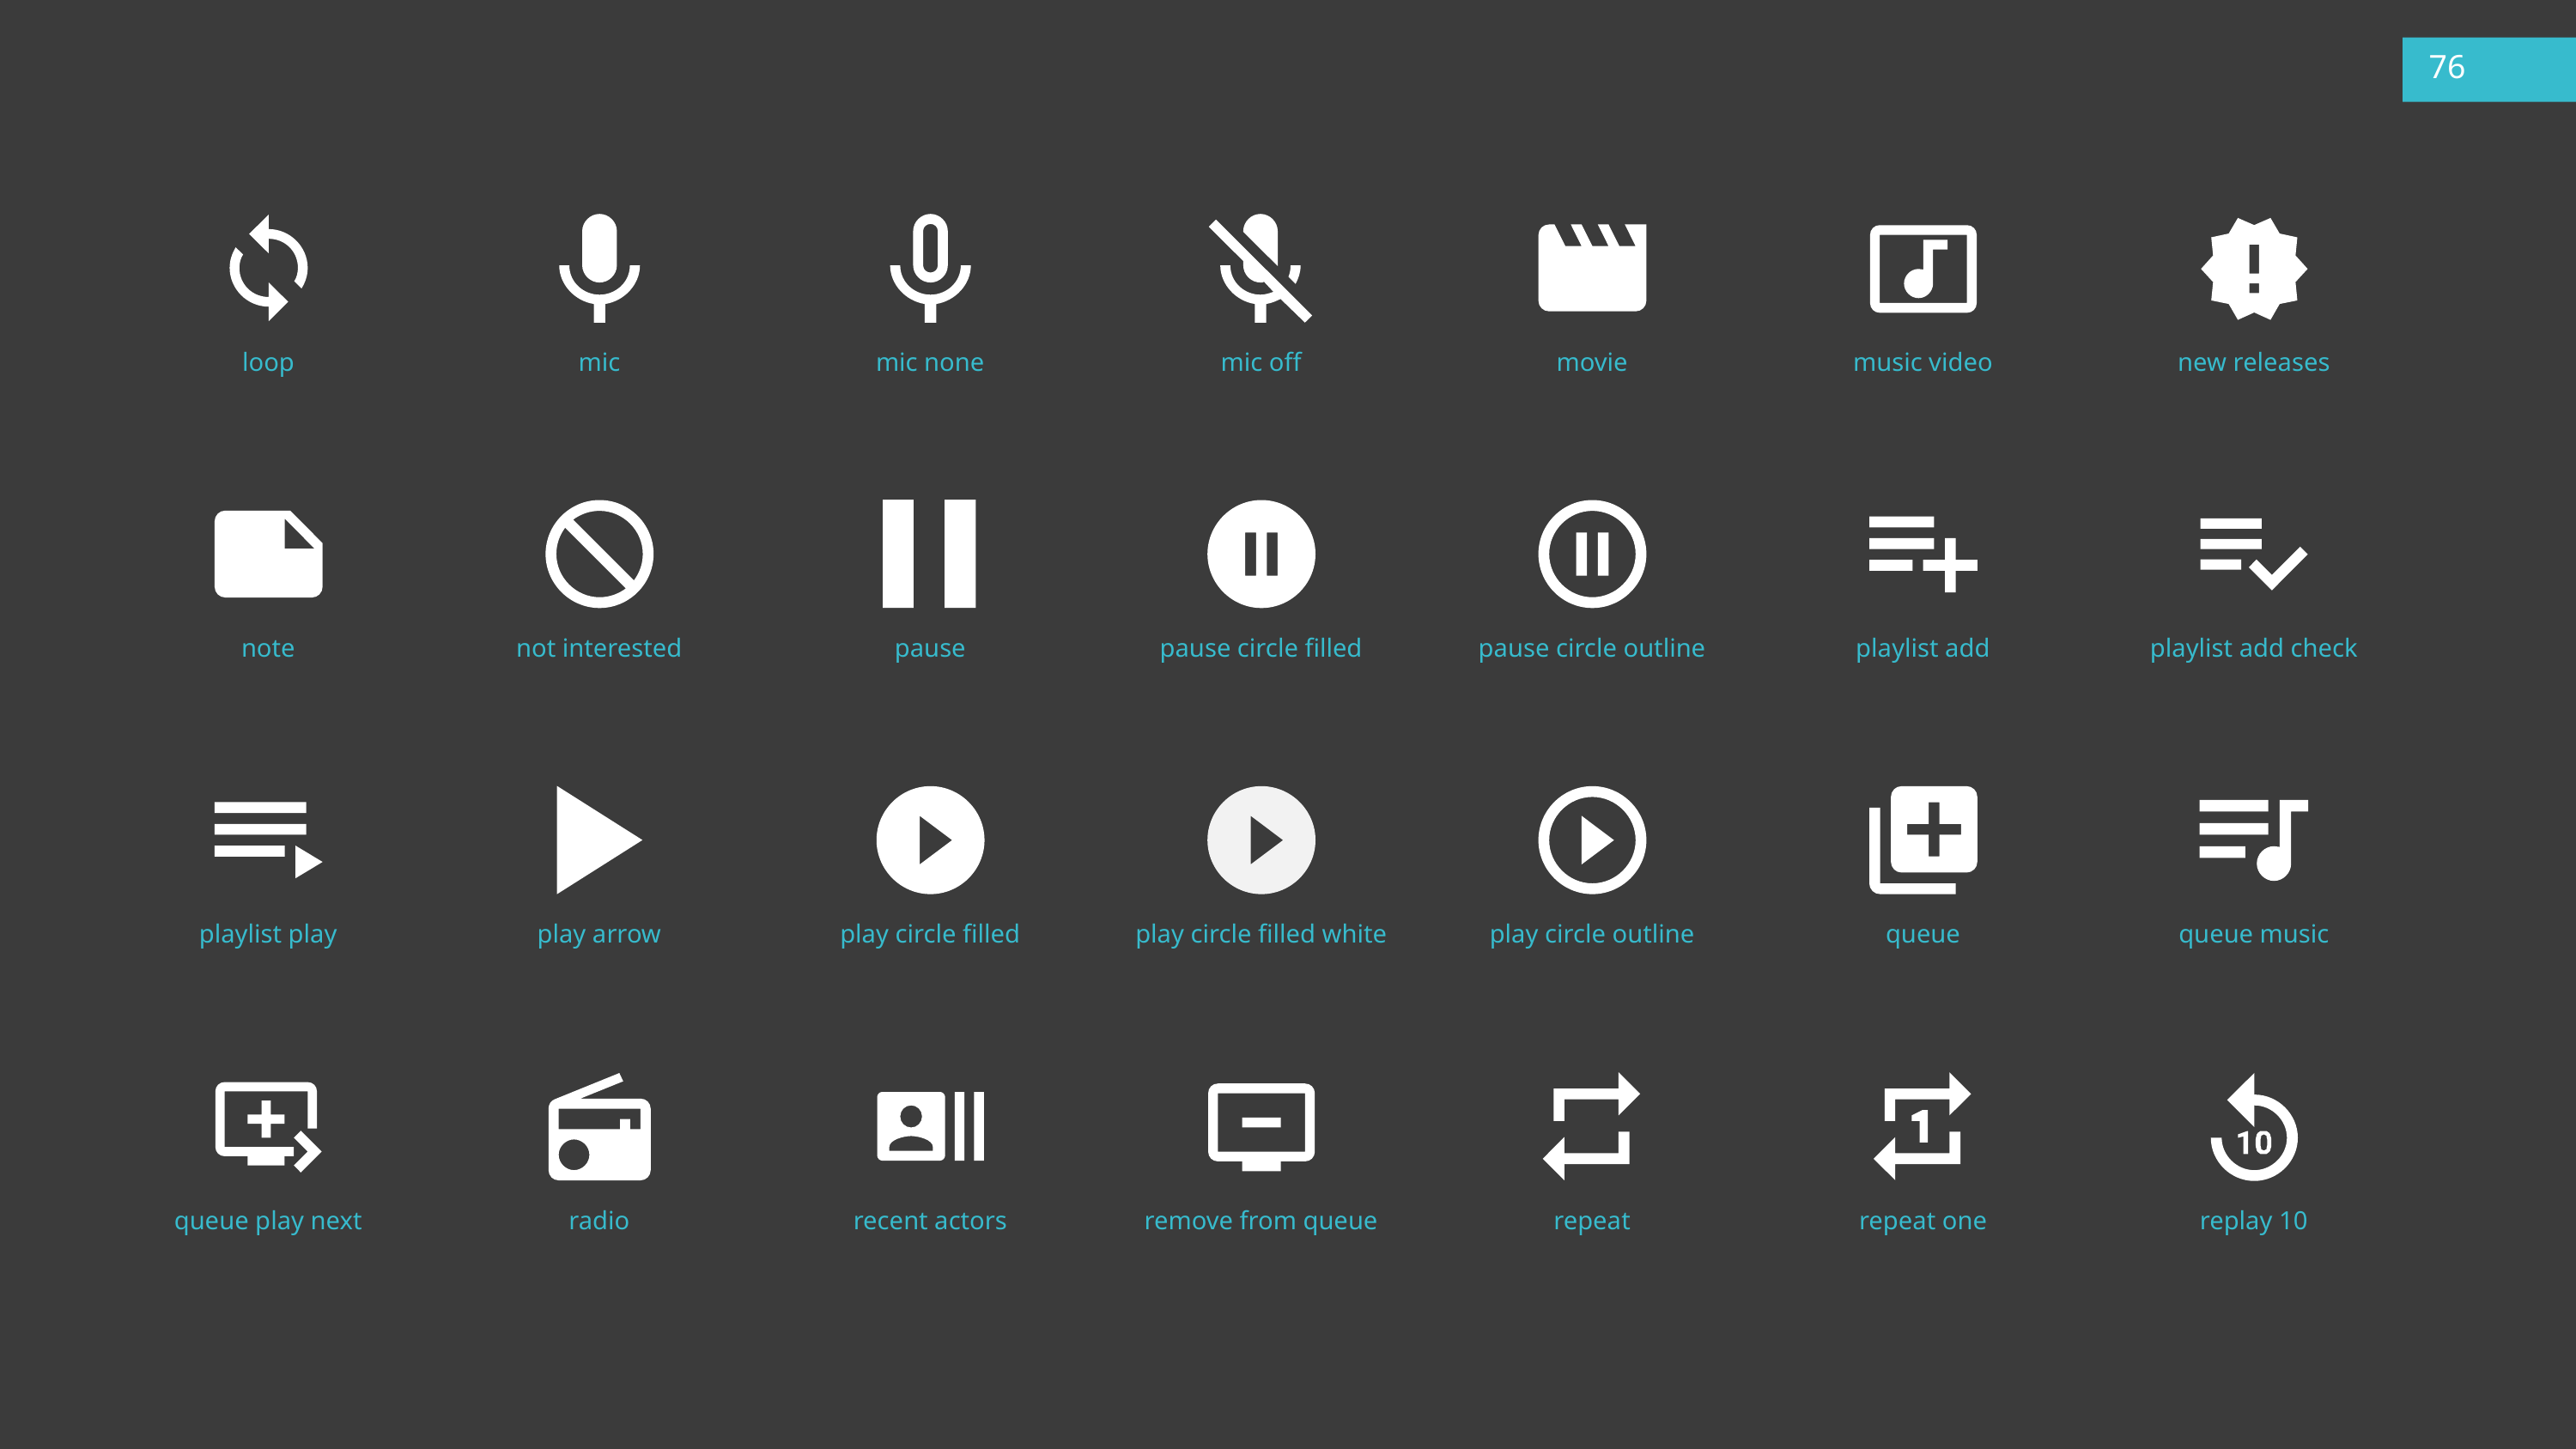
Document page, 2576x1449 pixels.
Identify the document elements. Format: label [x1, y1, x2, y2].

text_box [2238, 1131, 2249, 1155]
text_box [1923, 537, 1978, 593]
text_box [556, 785, 643, 894]
text_box [890, 265, 971, 323]
text_box [1869, 537, 1935, 549]
text_box [1553, 1072, 1641, 1121]
text_box [2249, 546, 2308, 591]
text_box [214, 802, 307, 814]
text_box [2199, 846, 2245, 858]
text_box [1874, 1131, 1961, 1180]
text_box [1911, 1110, 1929, 1143]
text_box [2257, 799, 2309, 882]
text_box [1869, 560, 1913, 571]
text_box [974, 1092, 984, 1161]
text_box [2201, 217, 2308, 320]
text_box [1869, 225, 1978, 313]
text_box [2210, 1072, 2299, 1181]
text_box [294, 1131, 322, 1173]
text_box [1538, 500, 1647, 609]
text_box [2200, 518, 2262, 529]
text_box [214, 510, 323, 598]
text_box [2200, 559, 2242, 570]
text_box [214, 846, 285, 857]
text_box [249, 214, 308, 289]
text_box [883, 500, 914, 609]
text_box [877, 1092, 945, 1161]
text_box [89, 912, 2433, 955]
text_box [295, 846, 323, 879]
text_box [913, 214, 948, 283]
text_box [1884, 1072, 1971, 1121]
text_box [2199, 822, 2269, 835]
text_box [89, 1197, 2433, 1241]
text_box [89, 339, 2433, 383]
text_box [582, 214, 617, 283]
text_box [945, 500, 976, 609]
text_box [2255, 1131, 2272, 1155]
text_box [1869, 516, 1935, 528]
slide_number [2415, 35, 2502, 100]
text_box [2200, 538, 2262, 549]
text_box [1208, 219, 1313, 323]
text_box [1207, 785, 1316, 894]
text_box [1288, 265, 1301, 284]
text_box [1538, 224, 1647, 312]
text_box [89, 626, 2433, 669]
text_box [1207, 500, 1316, 609]
text_box [1869, 807, 1956, 894]
text_box [548, 1073, 651, 1181]
text_box [1538, 785, 1647, 894]
text_box [545, 500, 654, 609]
text_box [1208, 1083, 1315, 1172]
text_box [954, 1092, 965, 1161]
text_box [876, 785, 985, 894]
text_box [1242, 214, 1279, 266]
text_box [559, 265, 641, 323]
text_box [1891, 785, 1978, 873]
text_box [247, 1100, 285, 1138]
text_box [214, 823, 307, 835]
text_box [1542, 1131, 1630, 1180]
text_box [229, 247, 289, 322]
text_box [2199, 799, 2269, 812]
text_box [215, 1082, 318, 1166]
